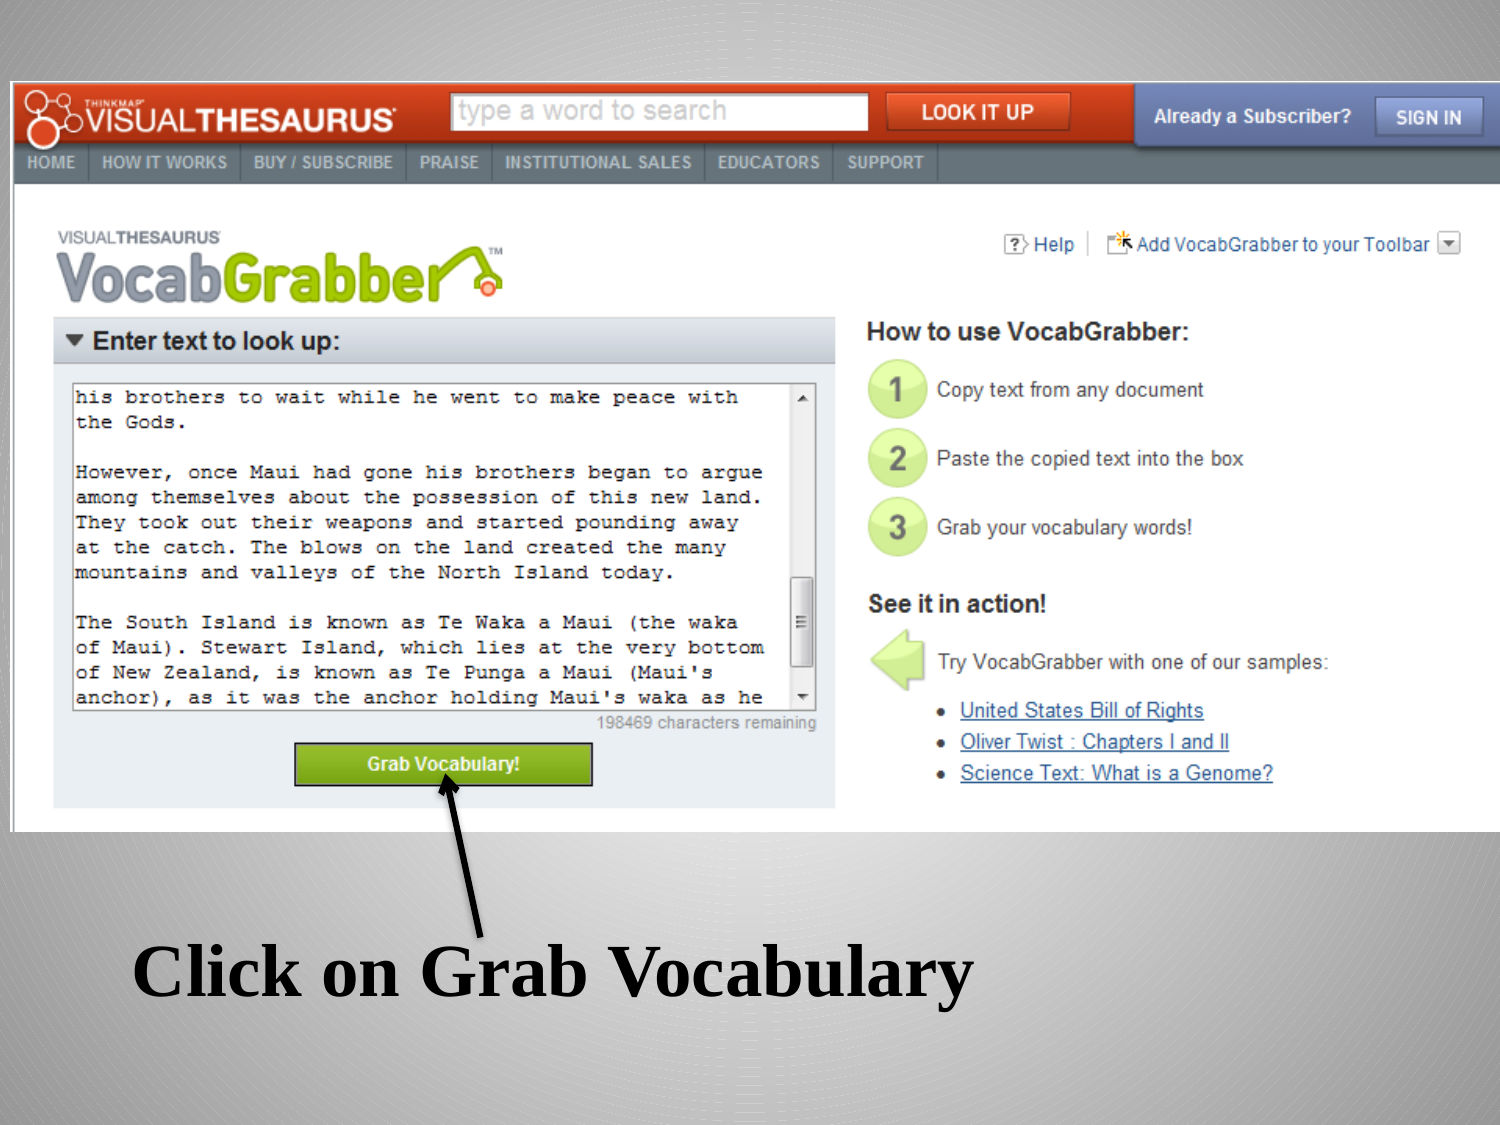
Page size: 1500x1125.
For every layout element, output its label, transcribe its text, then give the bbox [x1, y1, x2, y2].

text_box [380, 837, 546, 874]
picture [10, 81, 1500, 833]
text_box Click on Grab Vocabulary [117, 913, 1442, 1019]
